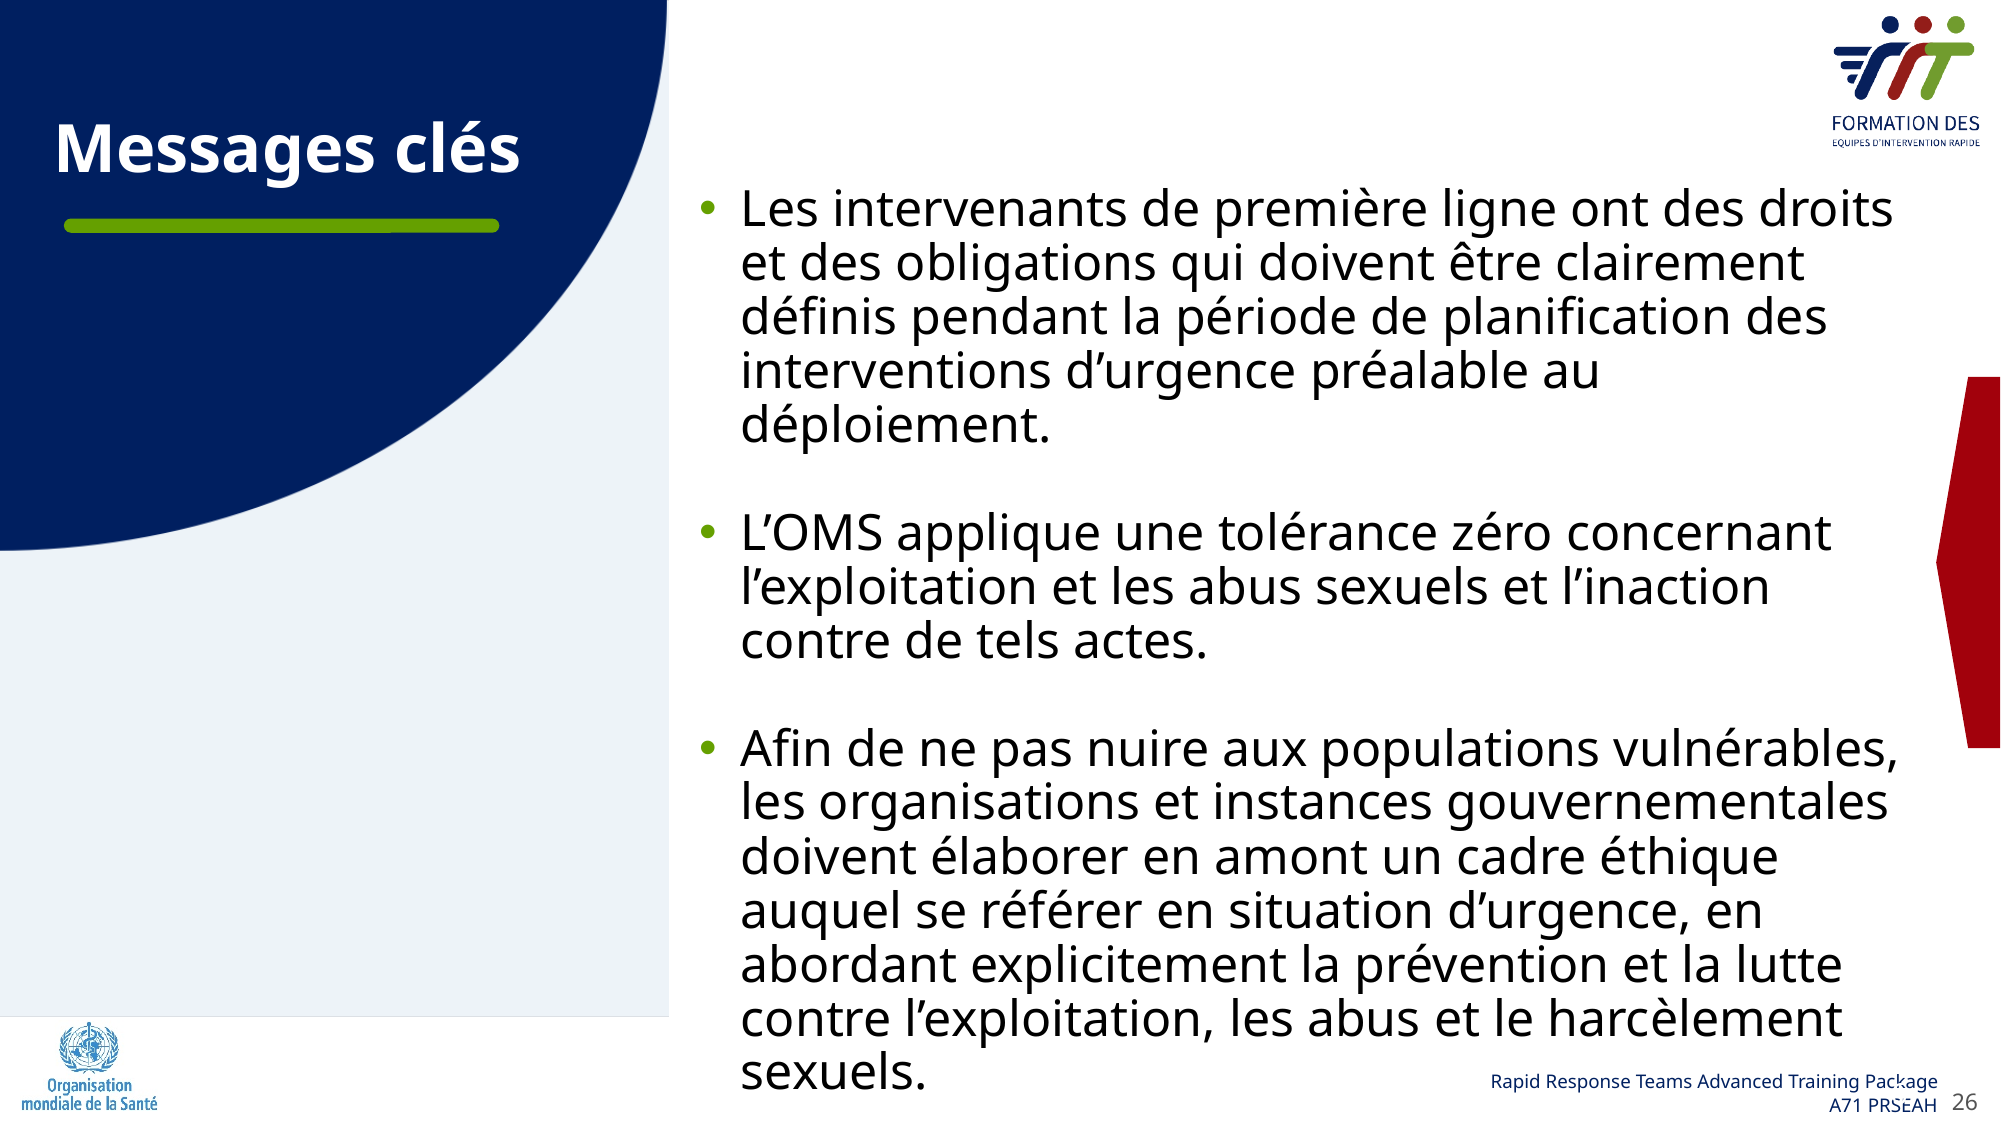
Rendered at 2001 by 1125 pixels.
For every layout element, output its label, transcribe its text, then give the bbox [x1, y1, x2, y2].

list Les intervenants de première ligne ont des droits et des obligations qui doivent être clairement définis pendant la période de planification des interventions d’urgence préalable au déploiement. L’OMS applique une tolérance zéro concernant l’exploitation et les abus sexuels et l’inaction contre de tels actes. Afin de ne pas nuire aux populations vulnérables, les organisations et instances gouvernementales doivent élaborer en amont un cadre éthique auquel se référer en situation d’urgence, en abordant explicitement la prévention et la lutte contre l’exploitation, les abus et le harcèlement sexuels. [691, 175, 1917, 1087]
picture [1832, 15, 1980, 148]
slide_number 26 [1882, 1037, 1930, 1092]
picture [20, 1020, 158, 1111]
picture [0, 0, 669, 1018]
